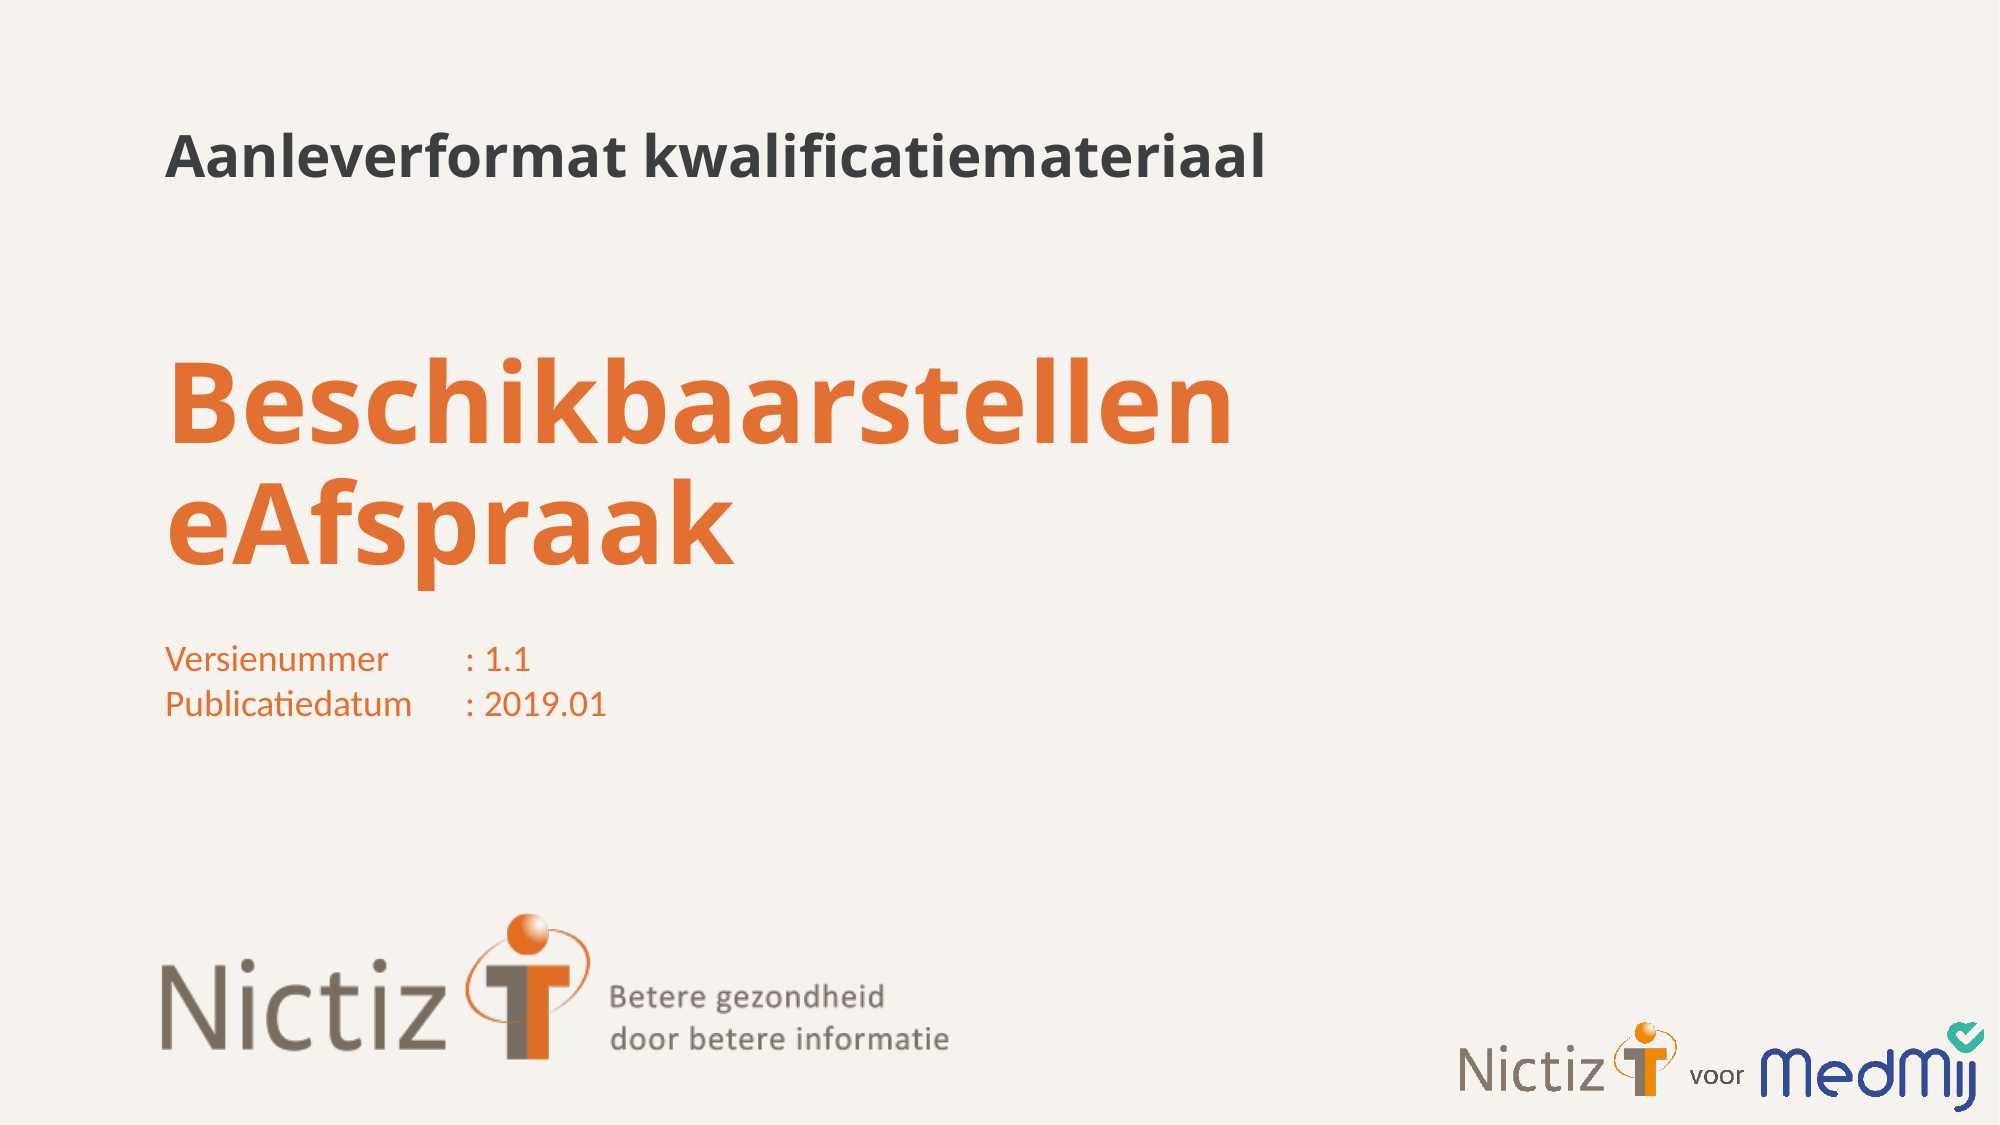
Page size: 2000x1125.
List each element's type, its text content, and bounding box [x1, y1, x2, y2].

picture [150, 897, 961, 1075]
text_box Versienummer : 1.1 Publicatiedatum : 2019.01 [150, 626, 782, 732]
picture [1457, 1019, 1988, 1113]
subtitle Aanleverformat kwalificatiemateriaal [150, 94, 1699, 236]
title Beschikbaarstellen eAfspraak [150, 338, 1734, 731]
